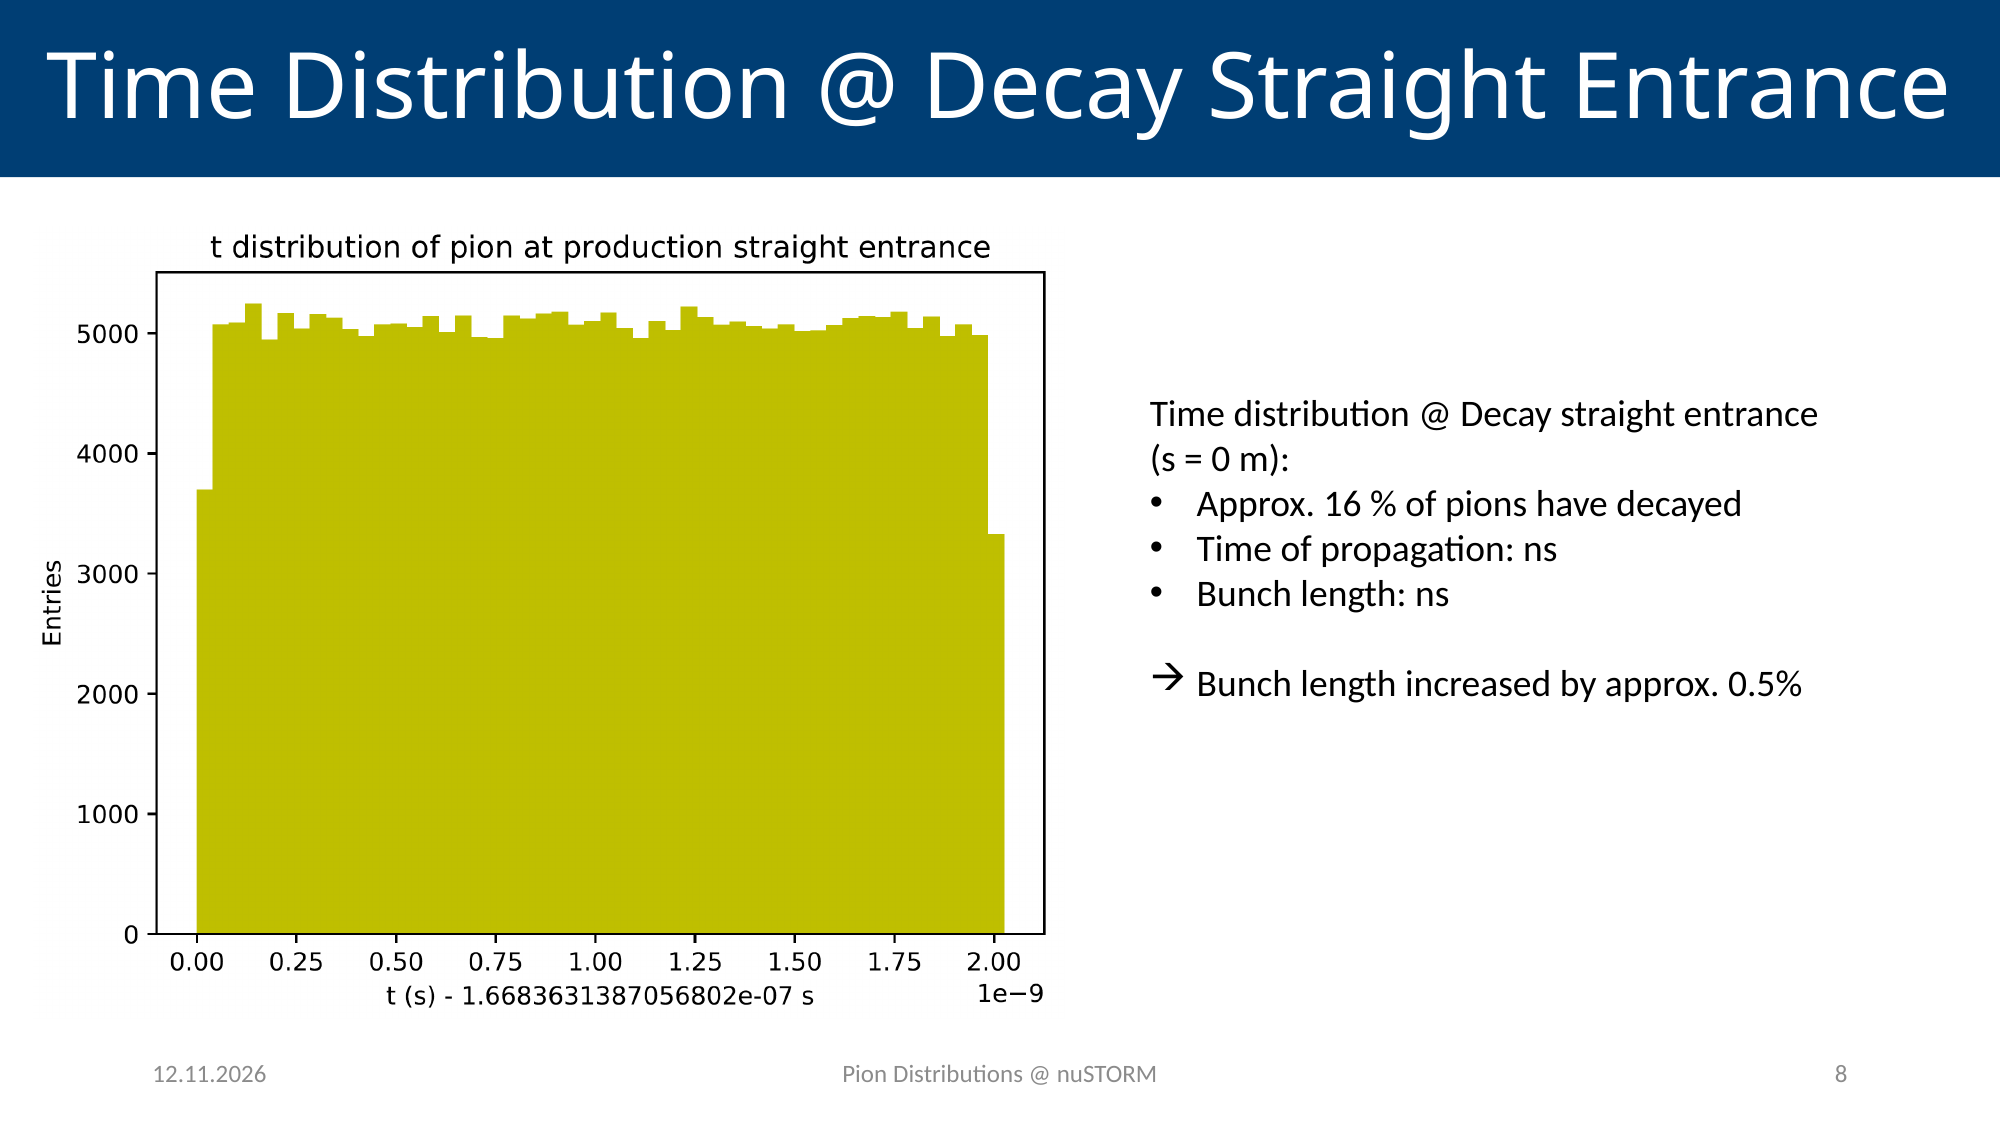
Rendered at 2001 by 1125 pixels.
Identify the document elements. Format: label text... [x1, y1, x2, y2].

title Time Distribution @ Decay Straight Entrance [0, 0, 2000, 178]
picture [33, 226, 1065, 1019]
footer Pion Distributions @ nuSTORM [662, 1042, 1338, 1103]
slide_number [137, 1042, 588, 1103]
slide_number 8 [1412, 1042, 1863, 1103]
